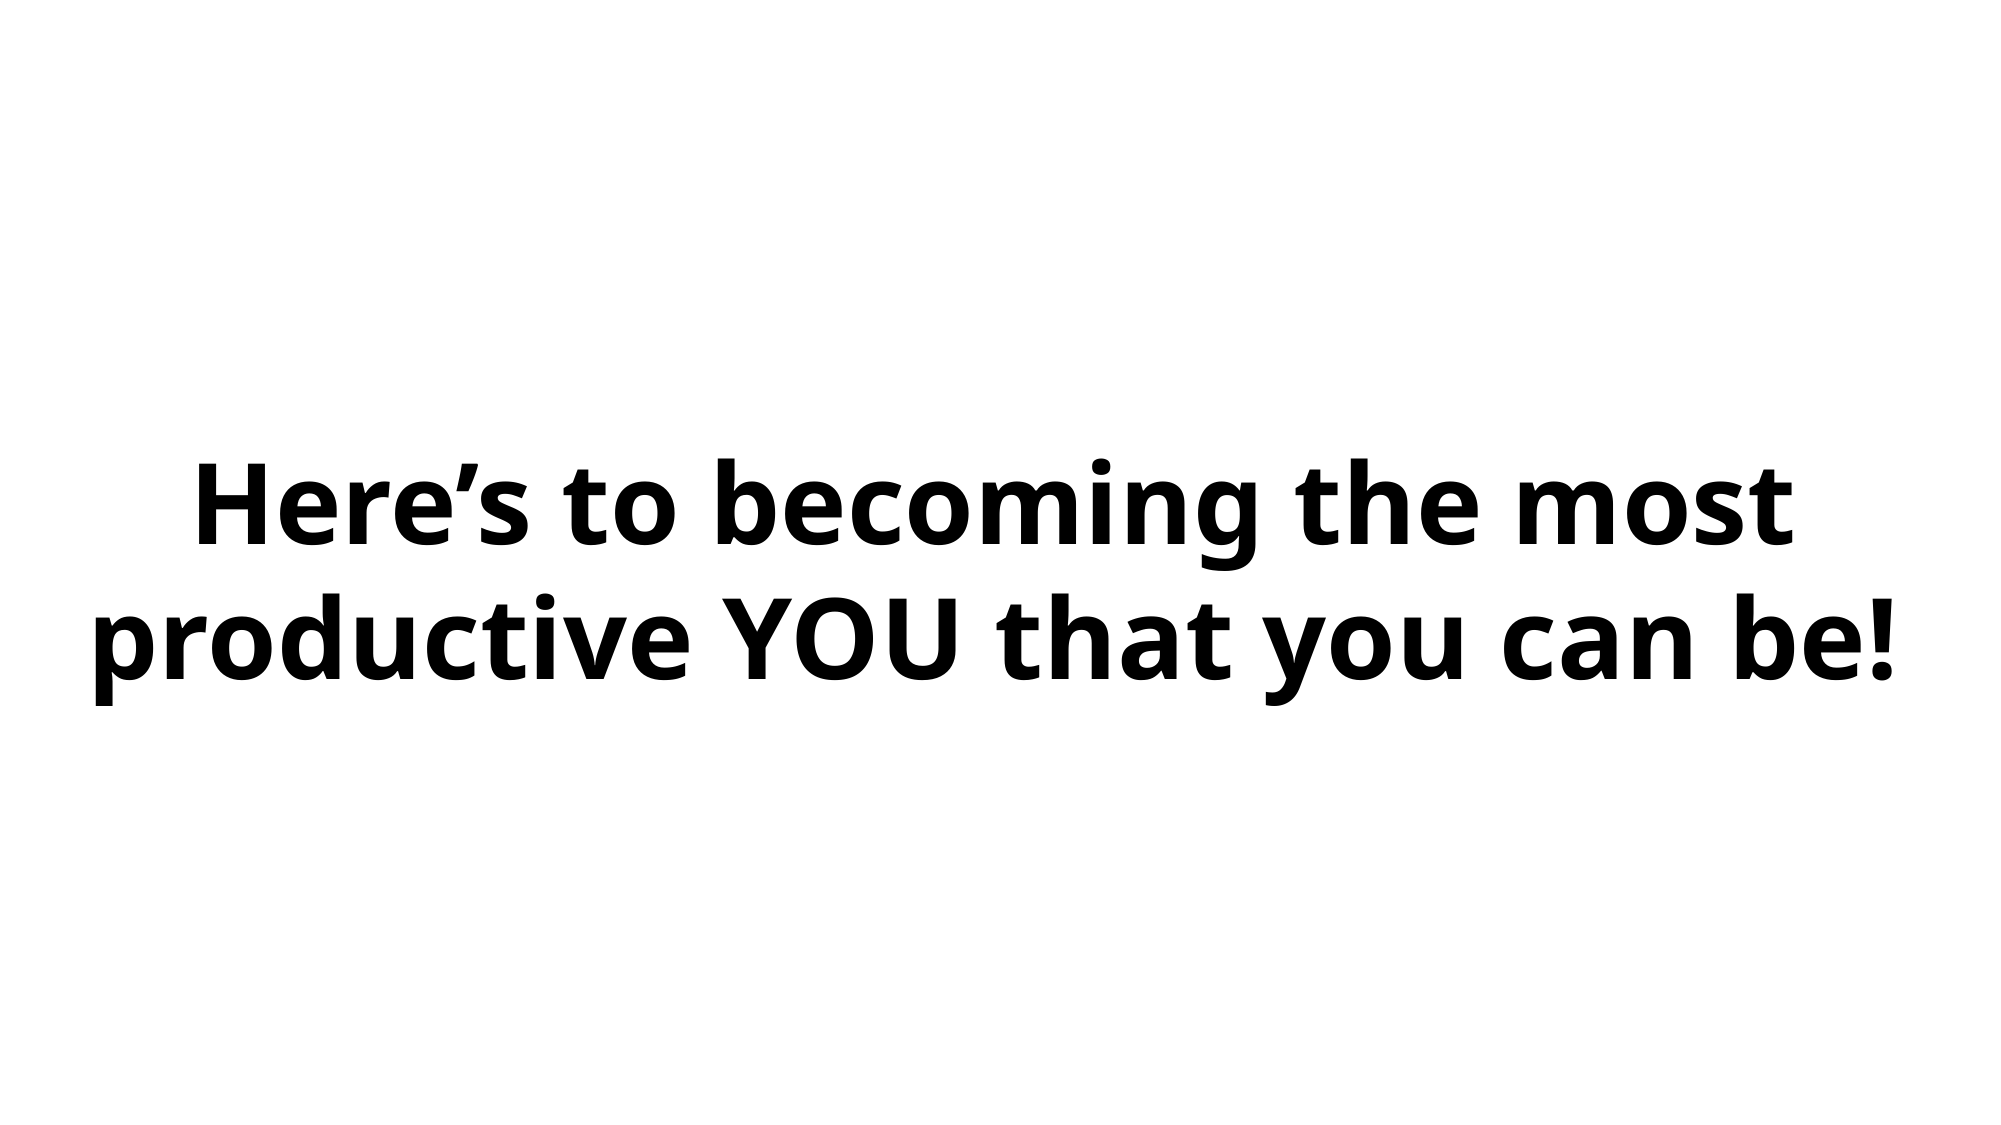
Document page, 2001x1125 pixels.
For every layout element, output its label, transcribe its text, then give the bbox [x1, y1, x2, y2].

text_box Here’s to becoming the most productive YOU that you can be! [62, 424, 1925, 710]
